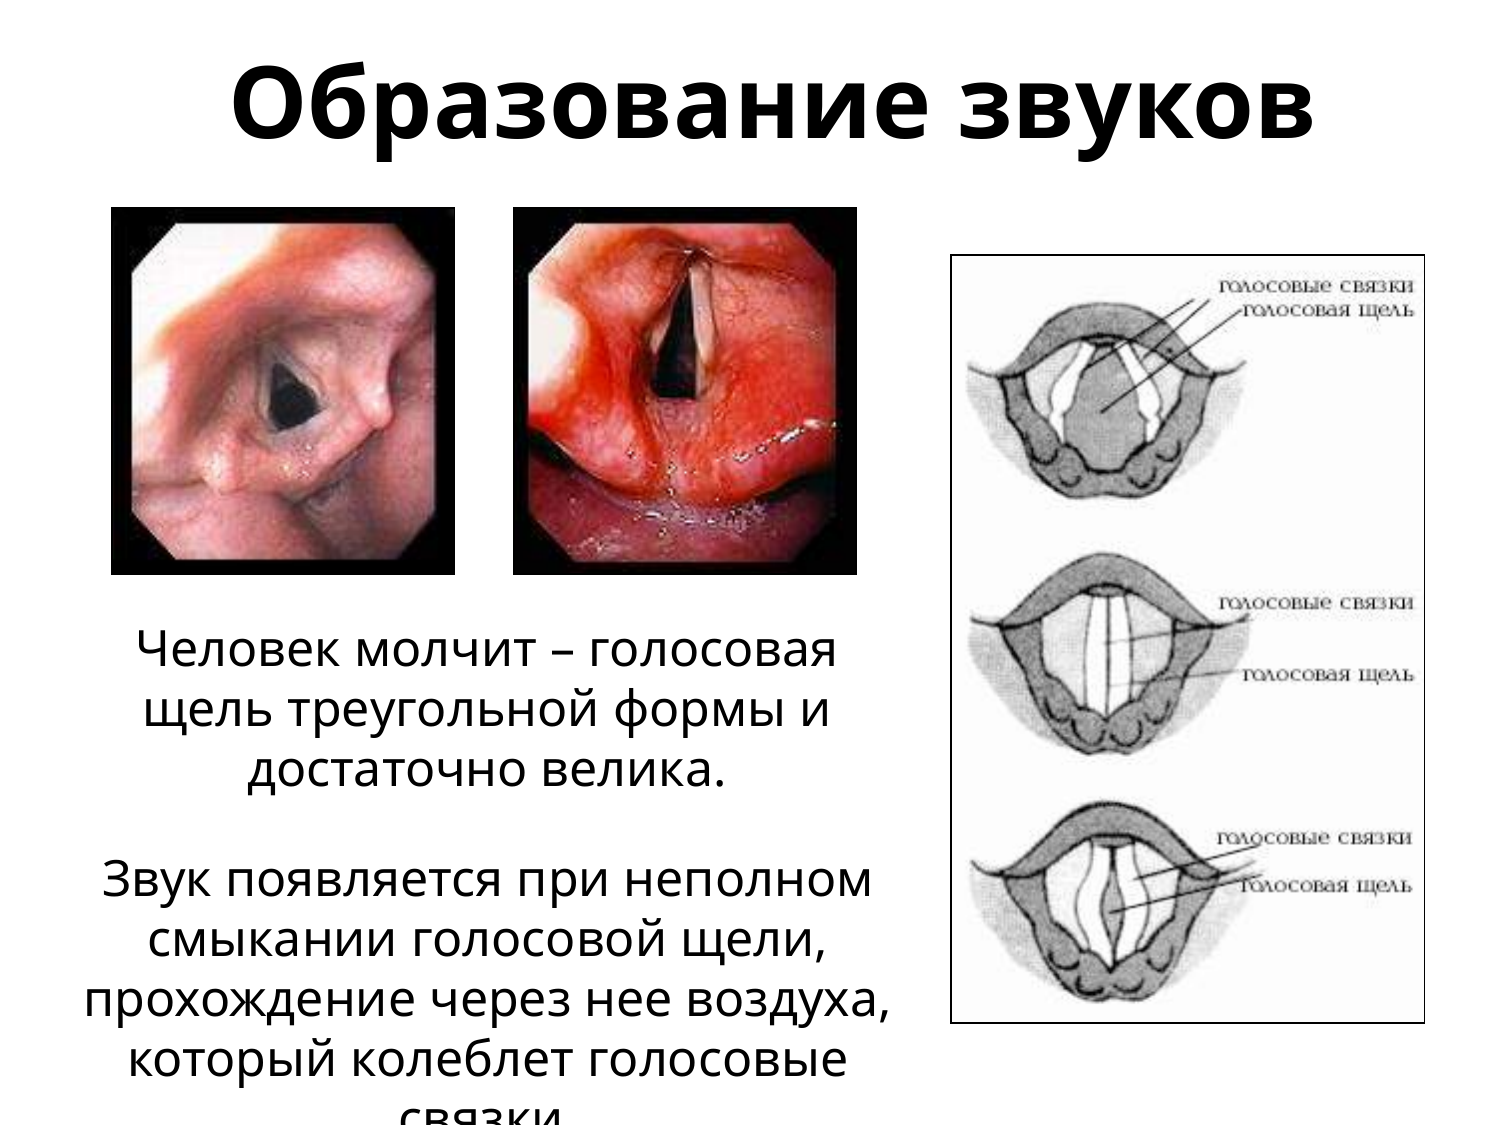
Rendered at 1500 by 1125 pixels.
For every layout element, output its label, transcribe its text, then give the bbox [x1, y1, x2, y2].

text_box [950, 255, 1425, 1024]
text_box [112, 207, 455, 575]
text_box Человек молчит – голосовая щель треугольной формы и достаточно велика. [53, 609, 922, 805]
text_box Звук появляется при неполном смыкании голосовой щели, прохождение через нее воздуха, который колеблет голосовые связки. [27, 839, 949, 1125]
title Образование звуков [206, 30, 1341, 167]
text_box [513, 207, 857, 575]
